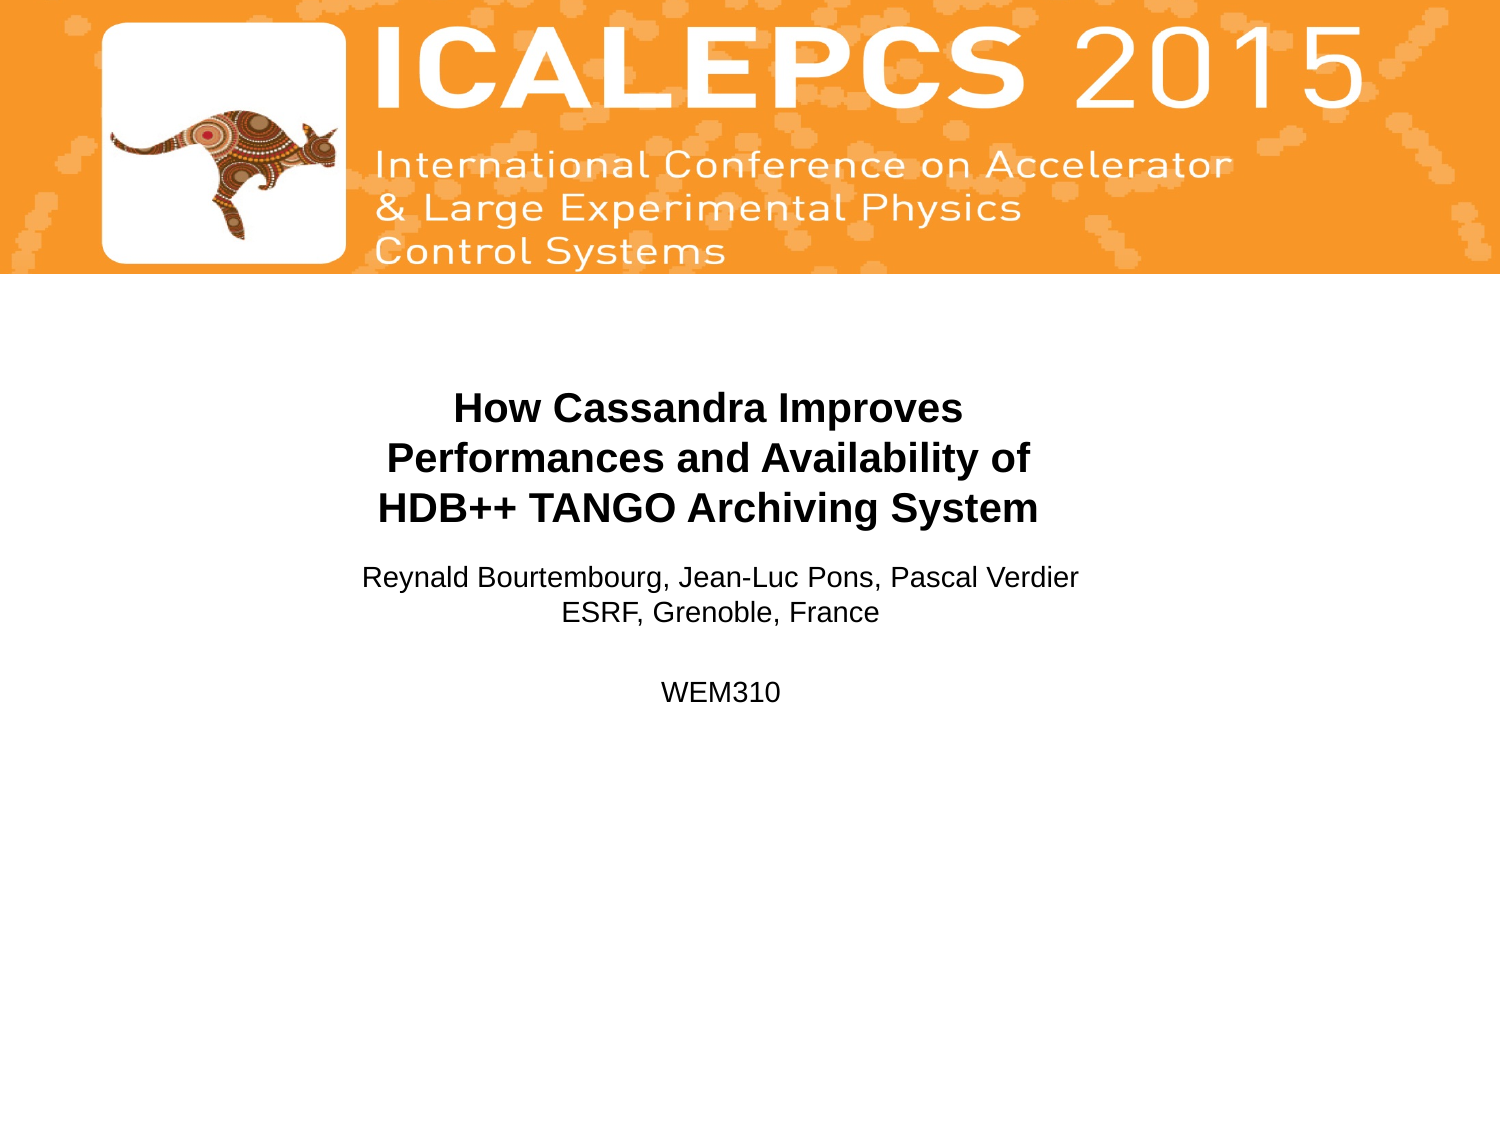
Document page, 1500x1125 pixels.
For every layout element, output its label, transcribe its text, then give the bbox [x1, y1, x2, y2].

text_box How Cassandra Improves Performances and Availability of HDB++ TANGO Archiving System [348, 373, 1069, 539]
text_box Reynald Bourtembourg, Jean-Luc Pons, Pascal Verdier ESRF, Grenoble, France [278, 550, 1164, 636]
picture [0, 0, 1500, 275]
text_box WEM310 [360, 665, 1082, 716]
